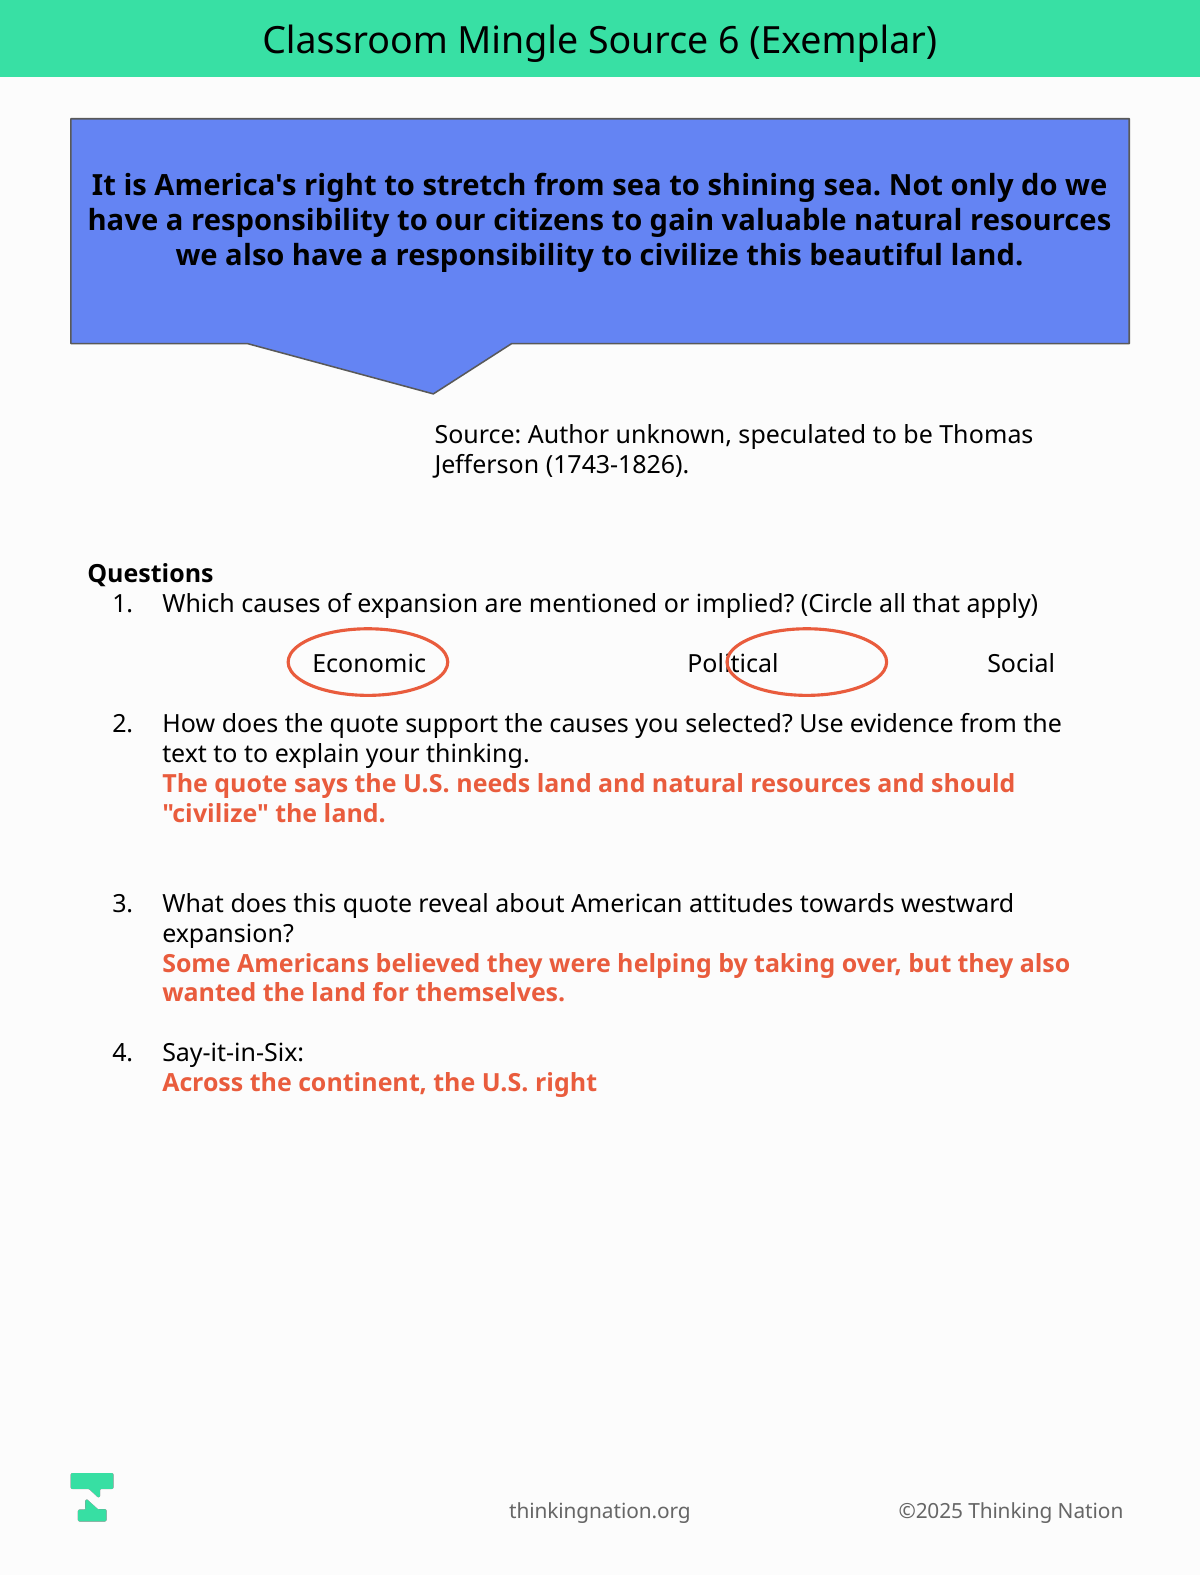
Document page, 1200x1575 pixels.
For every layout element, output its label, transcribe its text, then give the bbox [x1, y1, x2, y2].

picture [58, 1463, 126, 1531]
text_box Source: Author unknown, speculated to be Thomas Jefferson (1743-1826). [419, 403, 1110, 491]
text_box It is America's right to stretch from sea to shining sea. Not only do we have a responsibility to our citizens to gain valuable natural resources we also have a responsibility to civilize this beautiful land. [70, 118, 1130, 394]
text_box [288, 628, 448, 696]
text_box Classroom Mingle Source 6 (Exemplar) [0, 0, 1200, 77]
text_box [727, 628, 887, 696]
text_box ©2025 Thinking Nation [854, 1483, 1139, 1532]
text_box Questions Which causes of expansion are mentioned or implied? (Circle all that apply) Economic Political Social How does the quote support the causes you selected? Use evidence from the text to to explain your thinking. The quote says the U.S. needs land and natural resources and should "civilize" the land. What does this quote reveal about American attitudes towards westward expansion? Some Americans believed they were helping by taking over, but they also wanted the land for themselves. Say-it-in-Six: Across the continent, the U.S. right [72, 542, 1128, 1074]
text_box thinkingnation.org [457, 1483, 742, 1532]
